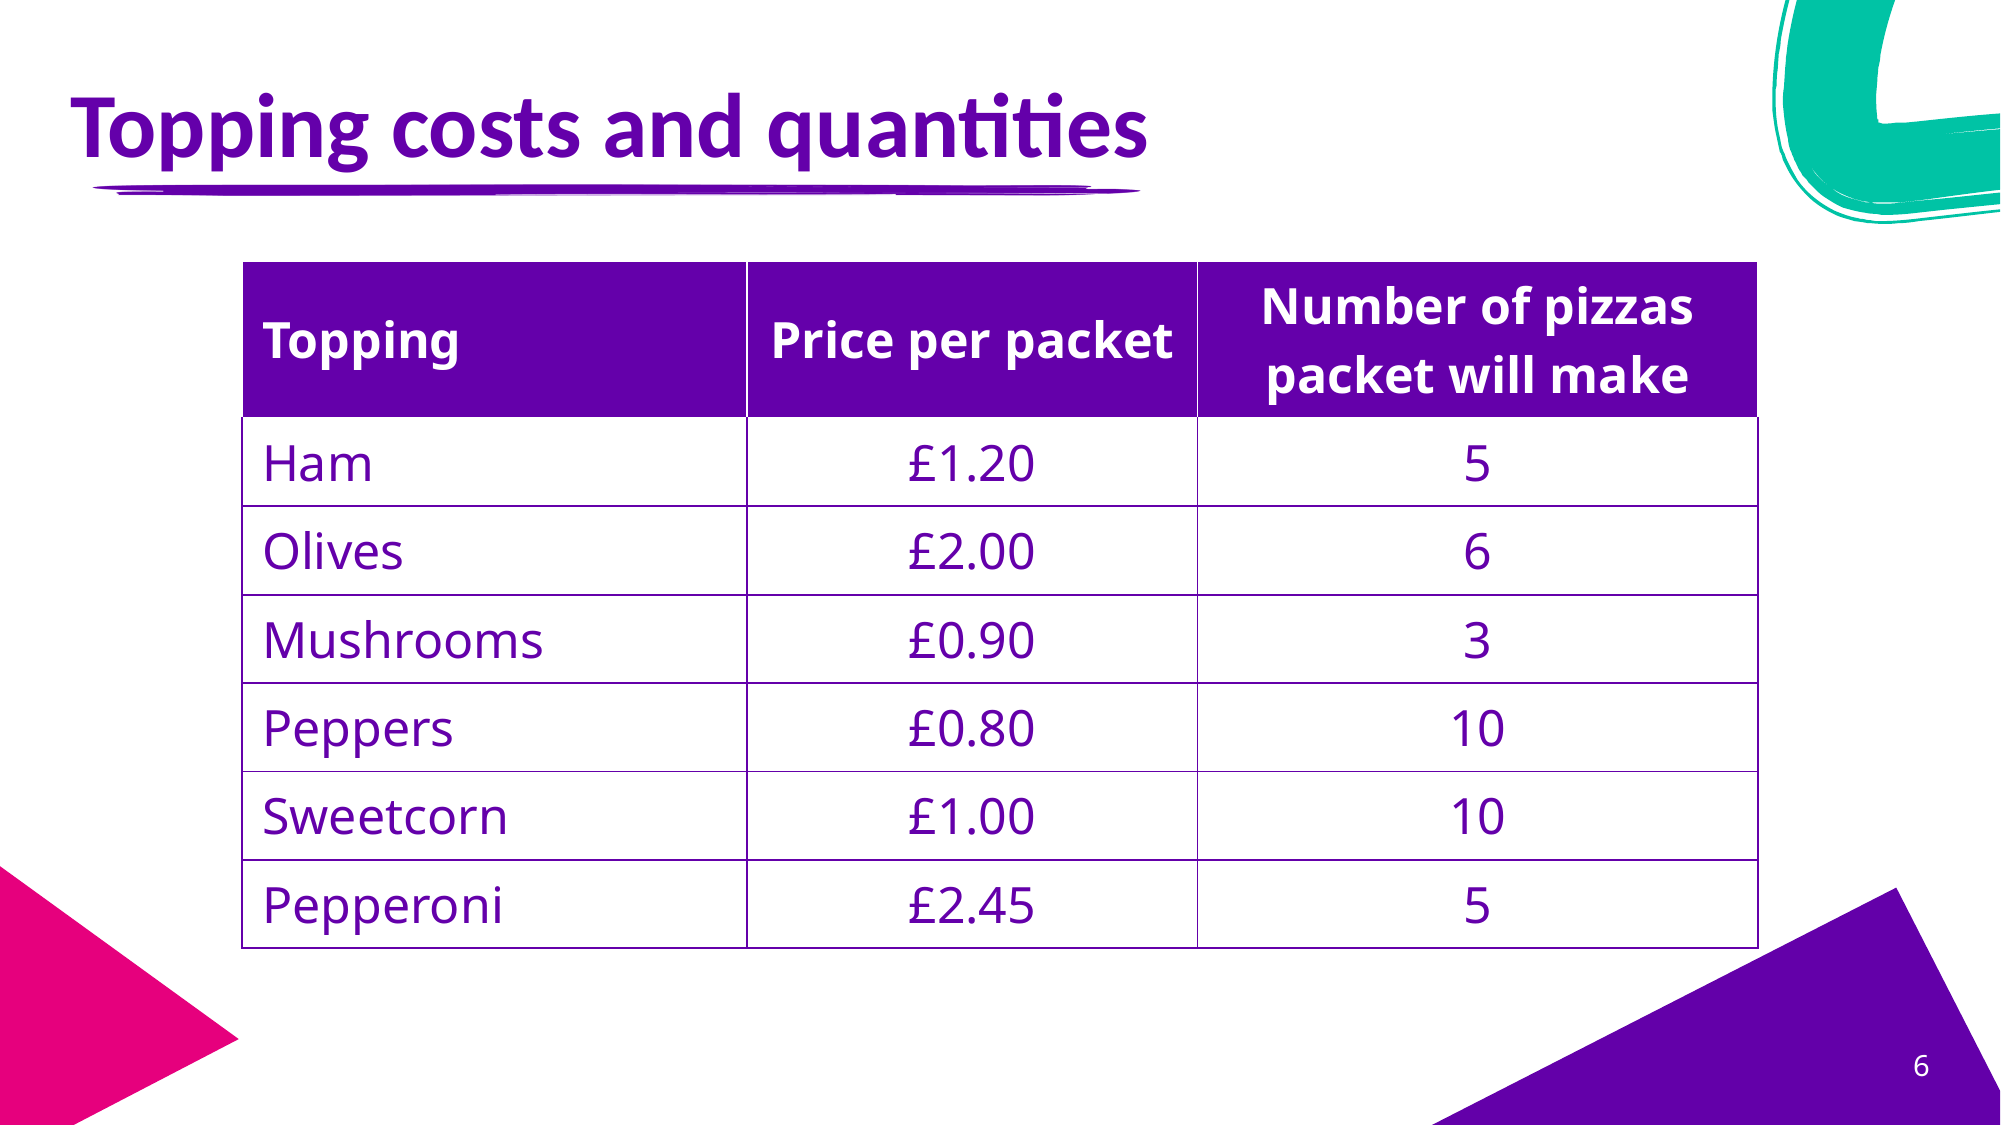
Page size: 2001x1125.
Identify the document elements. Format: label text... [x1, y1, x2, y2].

table_header Topping [243, 262, 746, 417]
table_cell Mushrooms [243, 596, 746, 682]
table_cell £2.45 [748, 861, 1197, 947]
table_header Number of pizzas packet will make [1198, 262, 1757, 417]
table_cell Sweetcorn [243, 772, 746, 859]
table_cell £0.90 [748, 596, 1197, 682]
table_cell Peppers [243, 684, 746, 771]
table_cell 3 [1198, 596, 1757, 682]
table_cell 5 [1198, 419, 1757, 505]
table_cell £1.00 [748, 772, 1197, 859]
table_cell £1.20 [748, 419, 1197, 505]
title Topping costs and quantities [55, 30, 1510, 226]
table_cell £0.80 [748, 684, 1197, 771]
table_cell Ham [243, 419, 746, 505]
table_cell Pepperoni [243, 861, 746, 947]
table_header Price per packet [748, 262, 1197, 417]
table_cell 10 [1198, 684, 1757, 771]
table_cell 10 [1198, 772, 1757, 859]
table_cell £2.00 [748, 507, 1197, 594]
table_cell Olives [243, 507, 746, 594]
slide_number 6 [1673, 1037, 1945, 1097]
table_cell 5 [1198, 861, 1757, 947]
table_cell 6 [1198, 507, 1757, 594]
